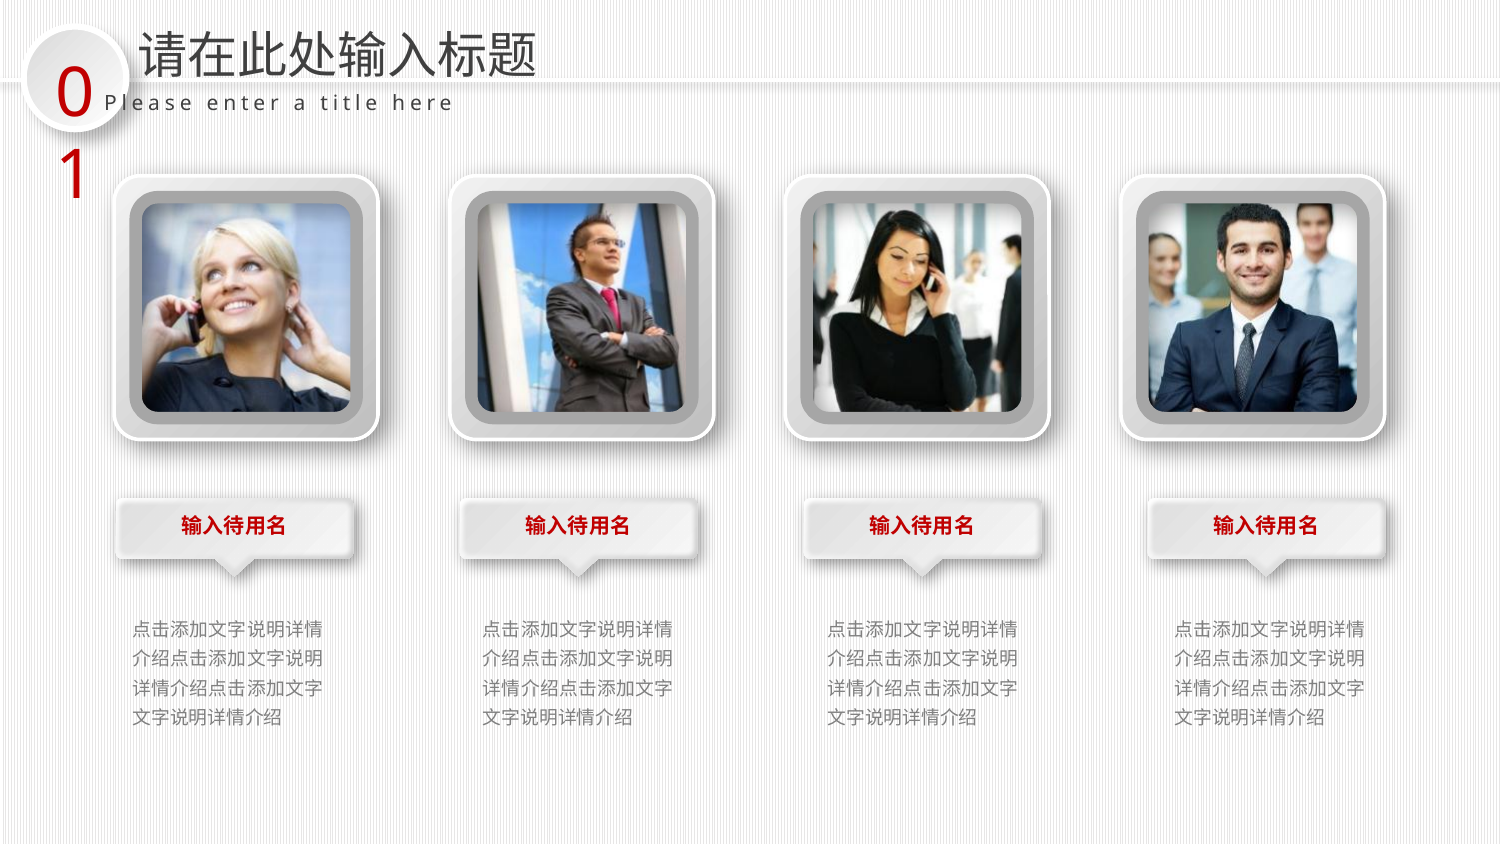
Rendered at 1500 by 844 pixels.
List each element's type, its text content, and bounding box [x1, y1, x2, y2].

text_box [459, 498, 698, 577]
text_box 点击添加文字说明详情介绍点击添加文字说明详情介绍点击添加文字文字说明详情介绍 [812, 603, 1033, 736]
text_box 点击添加文字说明详情介绍点击添加文字说明详情介绍点击添加文字文字说明详情介绍 [1159, 603, 1380, 736]
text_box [449, 175, 714, 440]
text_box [115, 498, 354, 577]
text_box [785, 175, 1051, 440]
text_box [114, 175, 379, 440]
text_box Please enter a title here [127, 81, 468, 122]
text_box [1120, 175, 1386, 440]
text_box 点击添加文字说明详情介绍点击添加文字说明详情介绍点击添加文字文字说明详情介绍 [117, 603, 338, 736]
text_box 点击添加文字说明详情介绍点击添加文字说明详情介绍点击添加文字文字说明详情介绍 [468, 603, 689, 736]
text_box 请在此处输入标题 [97, 16, 578, 79]
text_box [23, 26, 127, 139]
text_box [803, 498, 1042, 577]
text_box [1147, 498, 1386, 577]
text_box 请在此处输入标题 [127, 80, 578, 91]
